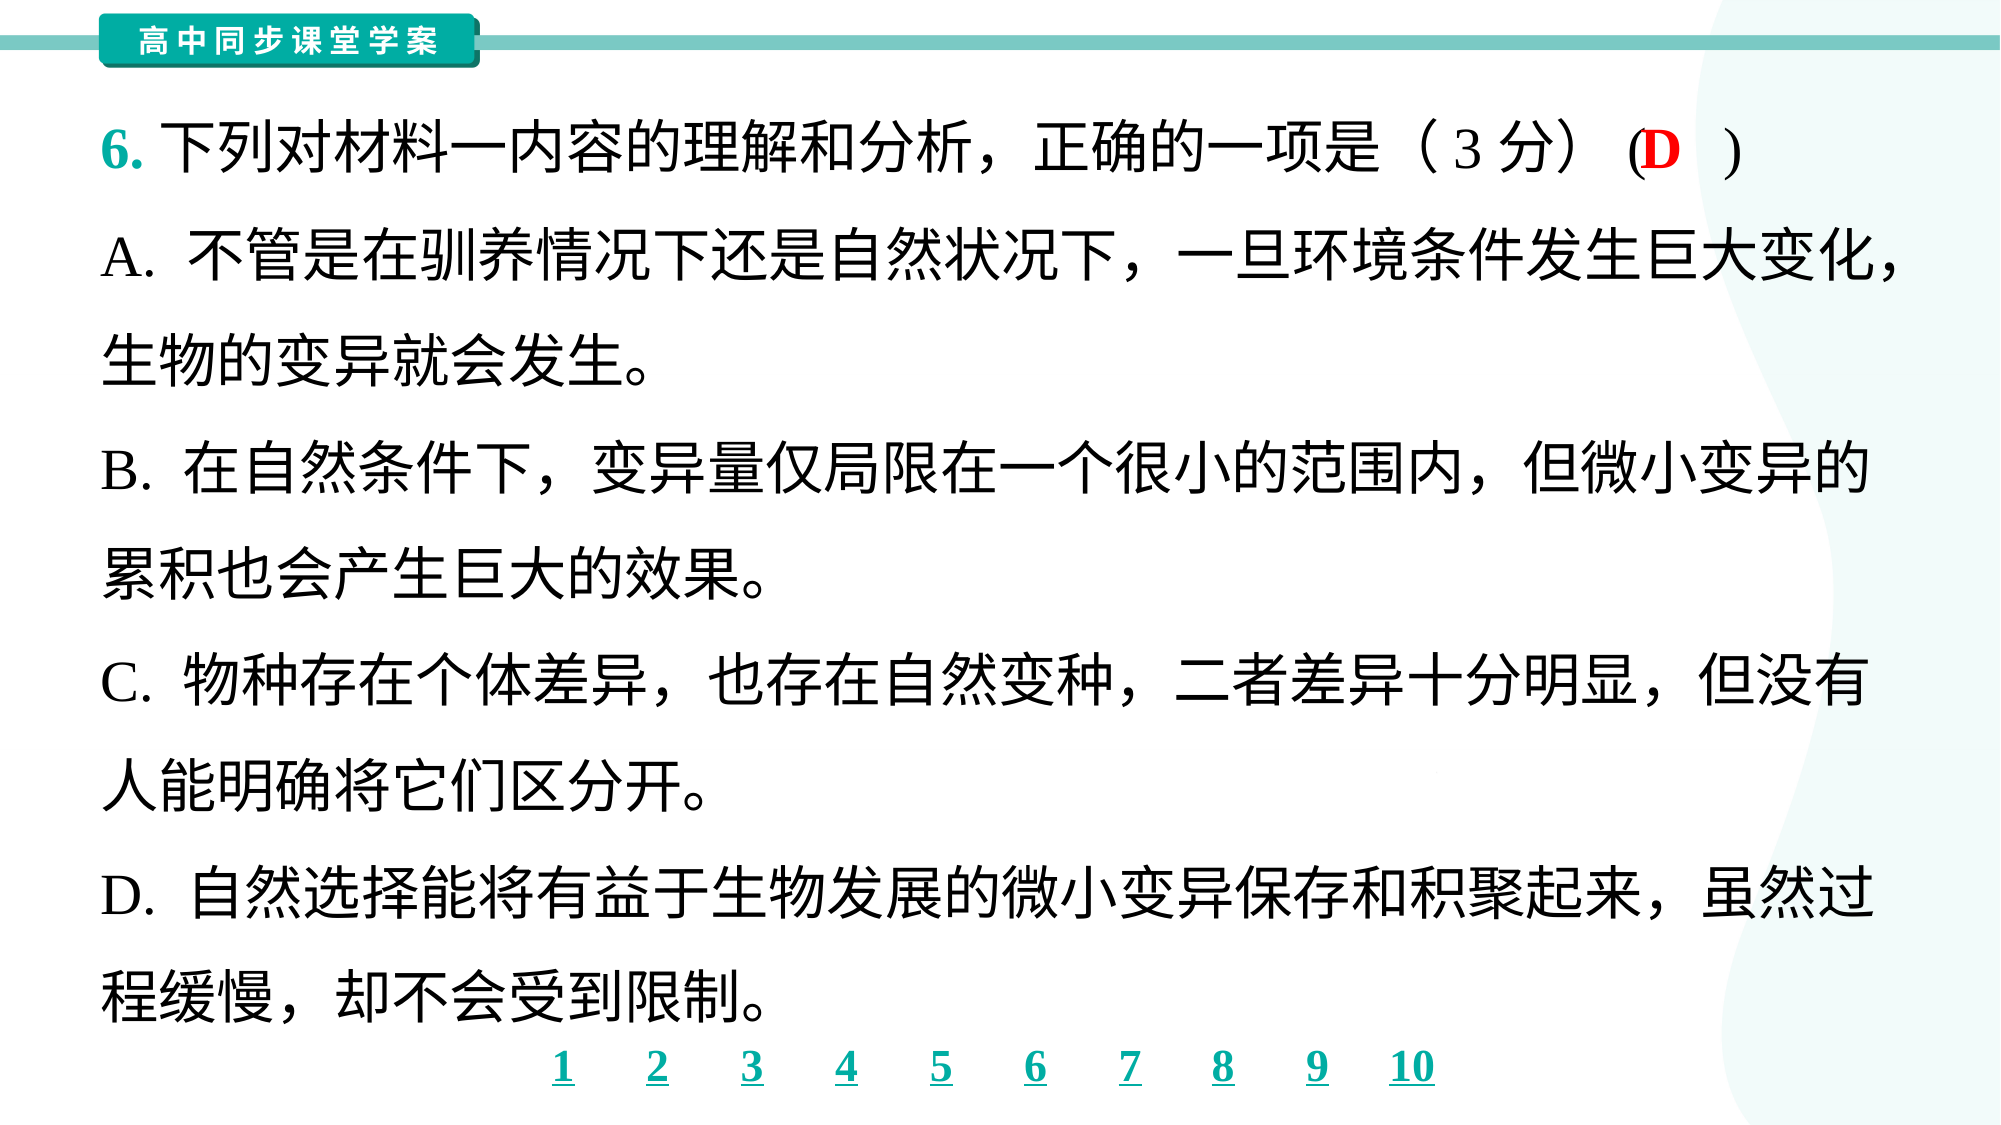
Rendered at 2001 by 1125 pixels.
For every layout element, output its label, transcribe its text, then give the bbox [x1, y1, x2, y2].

text_box 6.下列对材料一内容的理解和分析，正确的一项是（3分）( ) [100, 76, 1618, 169]
text_box A. 不管是在驯养情况下还是自然状况下，一旦环境条件发生巨大变化， 生物的变异就会发生。 B. 在自然条件下，变异量仅局限在一个很小的范围内，但微小变异的 累积也会产生巨大的效果。 C. 物种存在个体差异，也存在自然变种，二者差异十分明显，但没有 人能明确将它们区分开。 D. 自然选择能将有益于生物发展的微小变异保存和积聚起来，虽然过 程缓慢，却不会受到限制。 [100, 182, 1899, 1019]
picture [0, 0, 2000, 1125]
text_box D [1618, 75, 1704, 169]
text_box 6.下列对材料一内容的理解和分析，正确的一项是（3分）( ) [1704, 76, 1899, 169]
